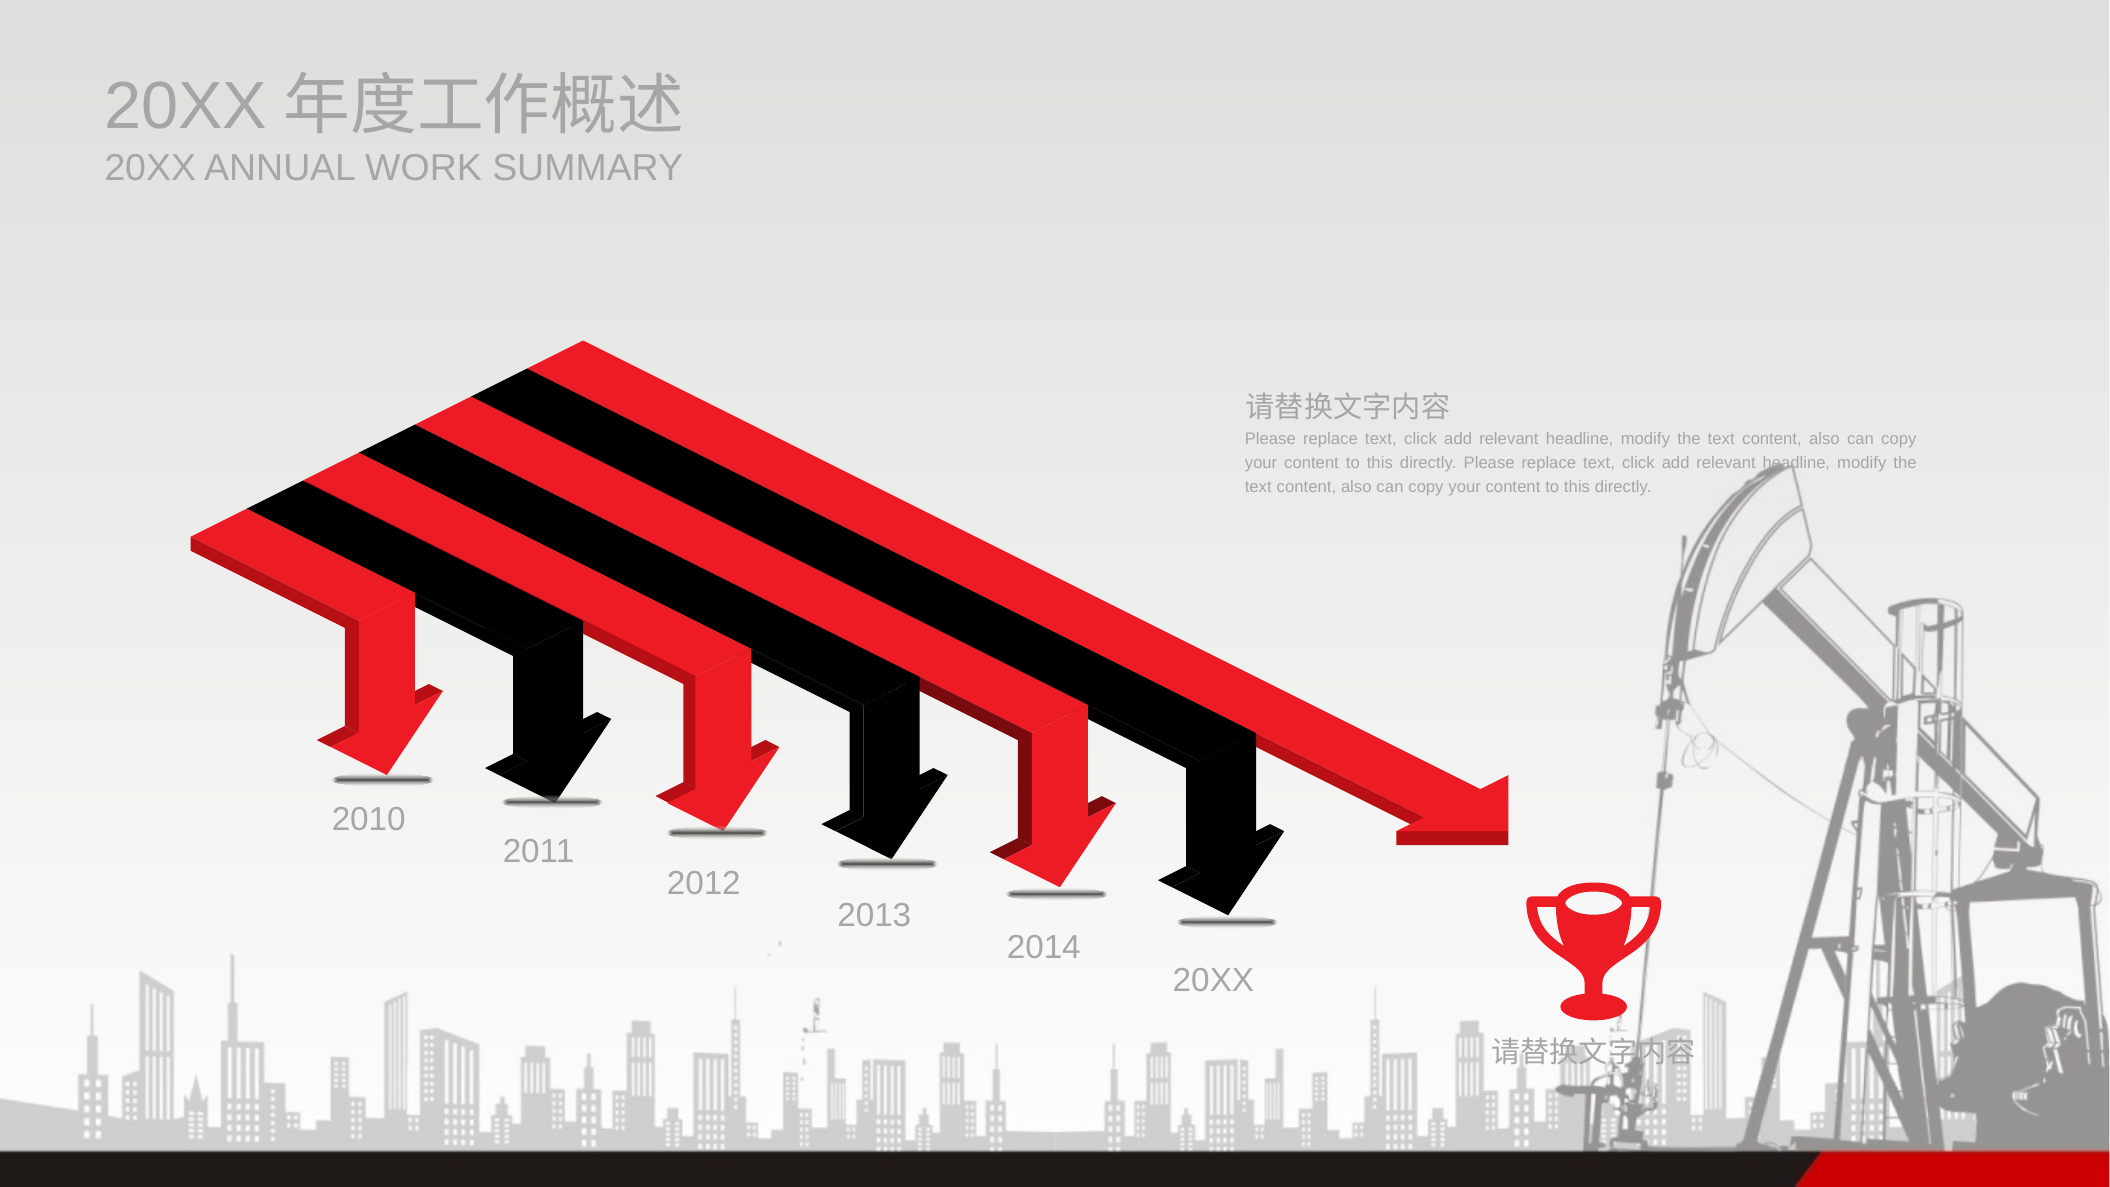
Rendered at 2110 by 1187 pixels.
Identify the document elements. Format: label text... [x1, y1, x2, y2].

text_box 请替换文字内容 [1491, 1026, 1697, 1069]
text_box 2013 [837, 929, 912, 934]
text_box [1526, 882, 1662, 1021]
text_box 20XX [1172, 949, 1255, 998]
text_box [190, 340, 1509, 929]
text_box 2014 [1006, 929, 1081, 966]
picture [0, 0, 2110, 1187]
text_box 20XX年度工作概述 [104, 61, 692, 142]
text_box Please replace text, click add relevant headline, modify the text content, also can copy your content to this directly. Please replace text, click add relevant headline, modify the text content, also can copy your content to this directly. [1509, 424, 1918, 496]
text_box 20XX ANNUAL WORK SUMMARY [104, 142, 692, 188]
